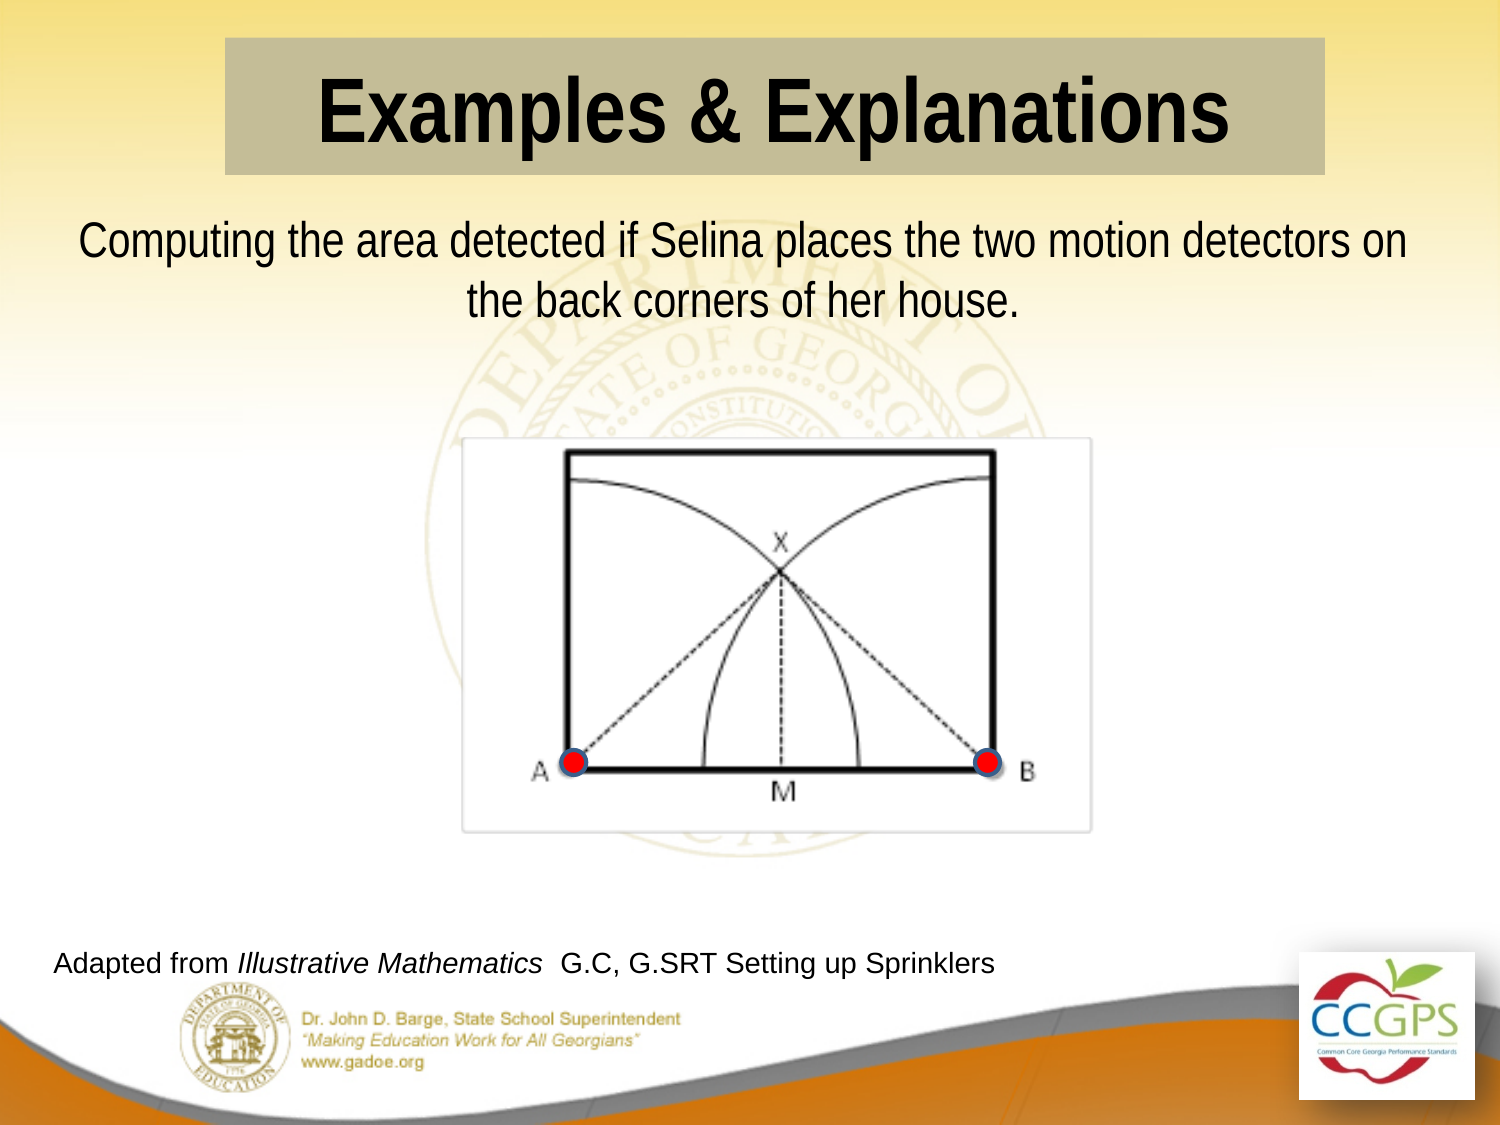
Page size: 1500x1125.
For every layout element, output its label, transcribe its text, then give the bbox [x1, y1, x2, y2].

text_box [278, 437, 1288, 1063]
title Examples & Explanations [224, 37, 1326, 176]
subtitle Computing the area detected if Selina places the two motion detectors on the back corners of her house. [37, 199, 1451, 913]
picture [0, 0, 1500, 1125]
text_box Adapted from Illustrative Mathematics G.C, G.SRT Setting up Sprinklers [38, 937, 273, 988]
